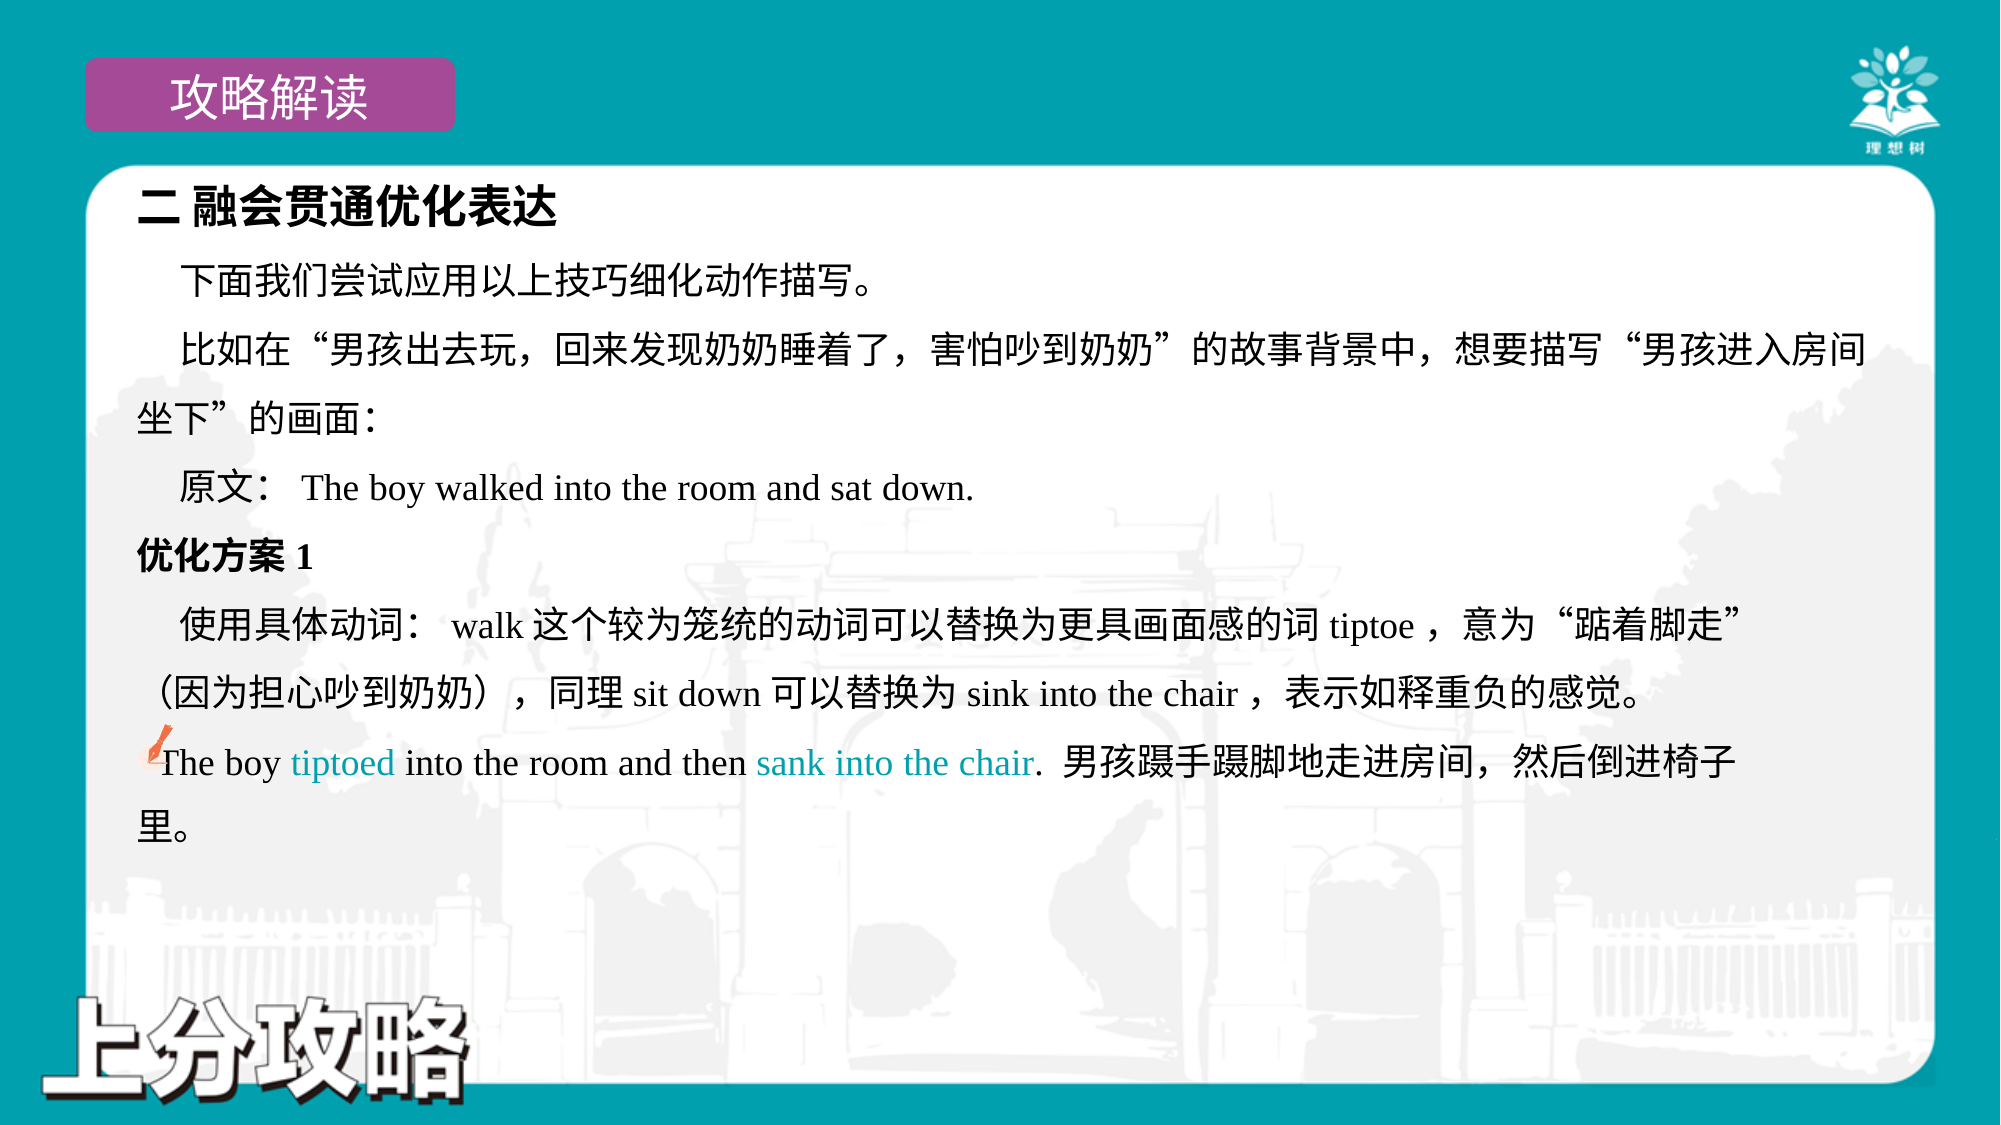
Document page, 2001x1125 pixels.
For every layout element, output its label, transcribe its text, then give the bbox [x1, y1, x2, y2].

text_box 二 融会贯通优化表达 [136, 176, 1865, 232]
picture [0, 0, 2000, 1125]
text_box 下面我们尝试应用以上技巧细化动作描写。 比如在“男孩出去玩，回来发现奶奶睡着了，害怕吵到奶奶”的故事背景中，想要描写“男孩进入房间 坐下”的画面： 原文：The boy walked into the room and sat down. 优化方案1 使用具体动词：walk这个较为笼统的动词可以替换为更具画面感的词tiptoe，意为“踮着脚走” （因为担心吵到奶奶），同理sit down可以替换为sink into the chair，表示如释重负的感觉。 The boy tiptoed into the room and then sank into the chair. 男孩蹑手蹑脚地走进房间，然后倒进椅子 里。#1.1.2.2 [136, 233, 1865, 841]
